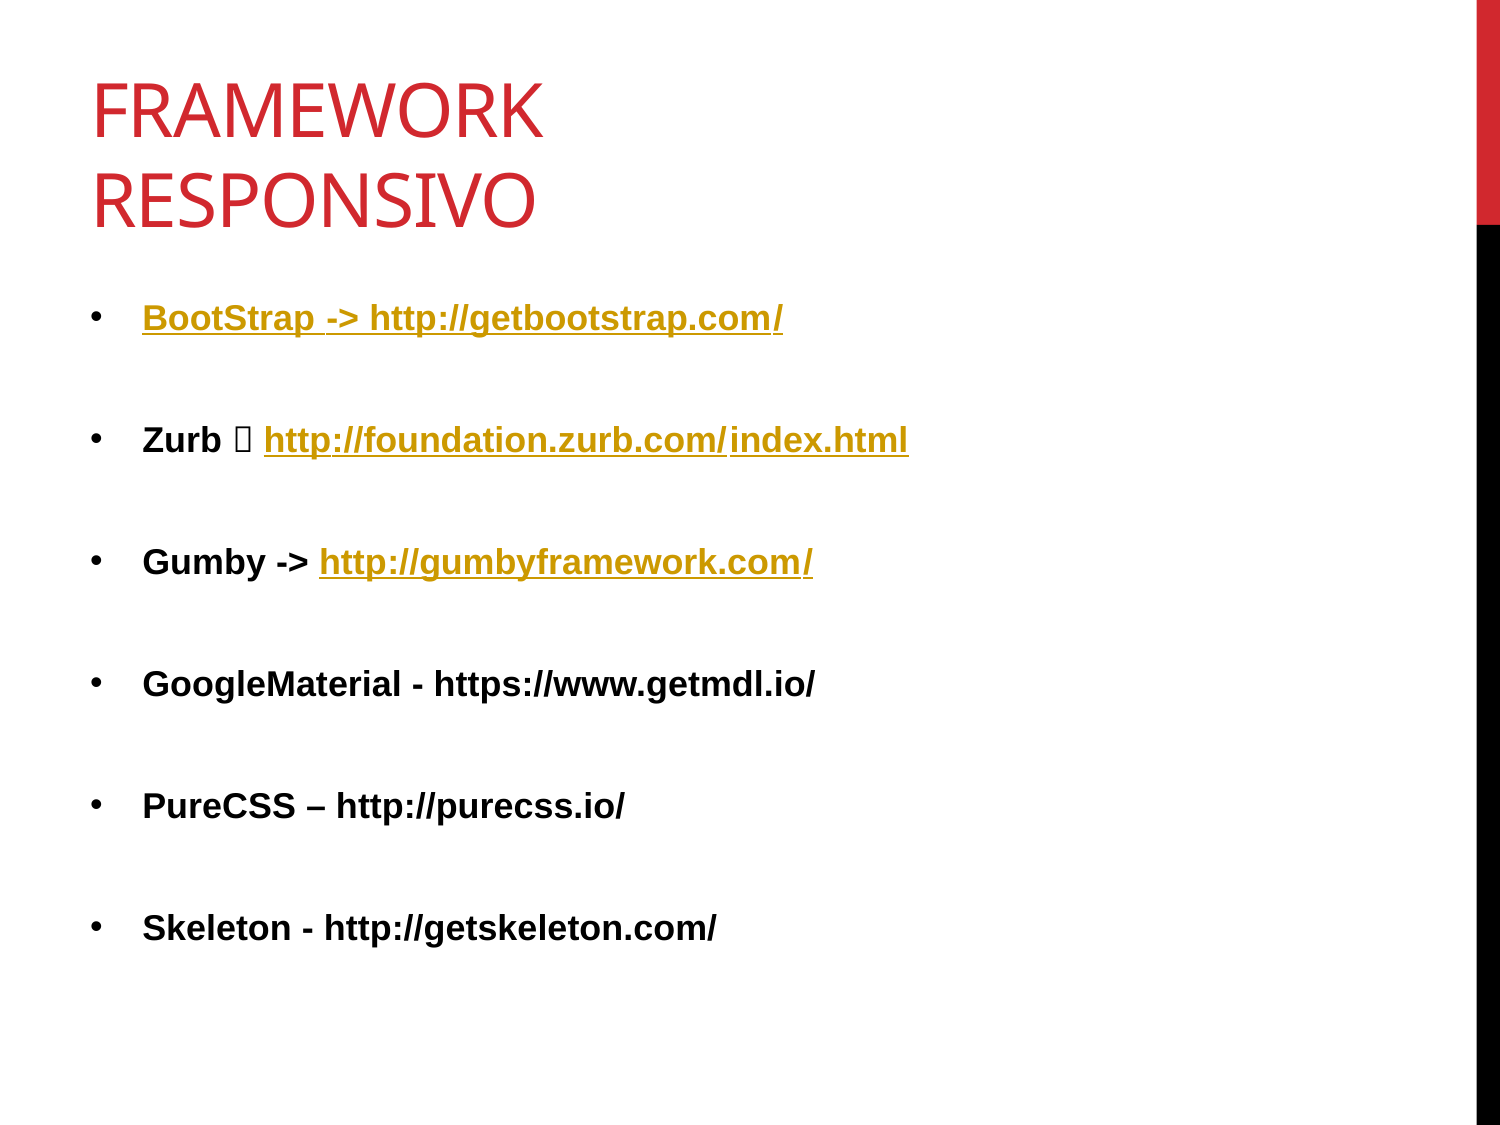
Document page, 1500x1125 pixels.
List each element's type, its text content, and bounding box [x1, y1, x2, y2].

list BootStrap -> http://getbootstrap.com/ Zurb  http://foundation.zurb.com/index.html Gumby -> http://gumbyframework.com/ GoogleMaterial - https://www.getmdl.io/ PureCSS – http://purecss.io/ Skeleton - http://getskeleton.com/ [75, 287, 1325, 1005]
title Framework responsivo [75, 25, 1025, 250]
